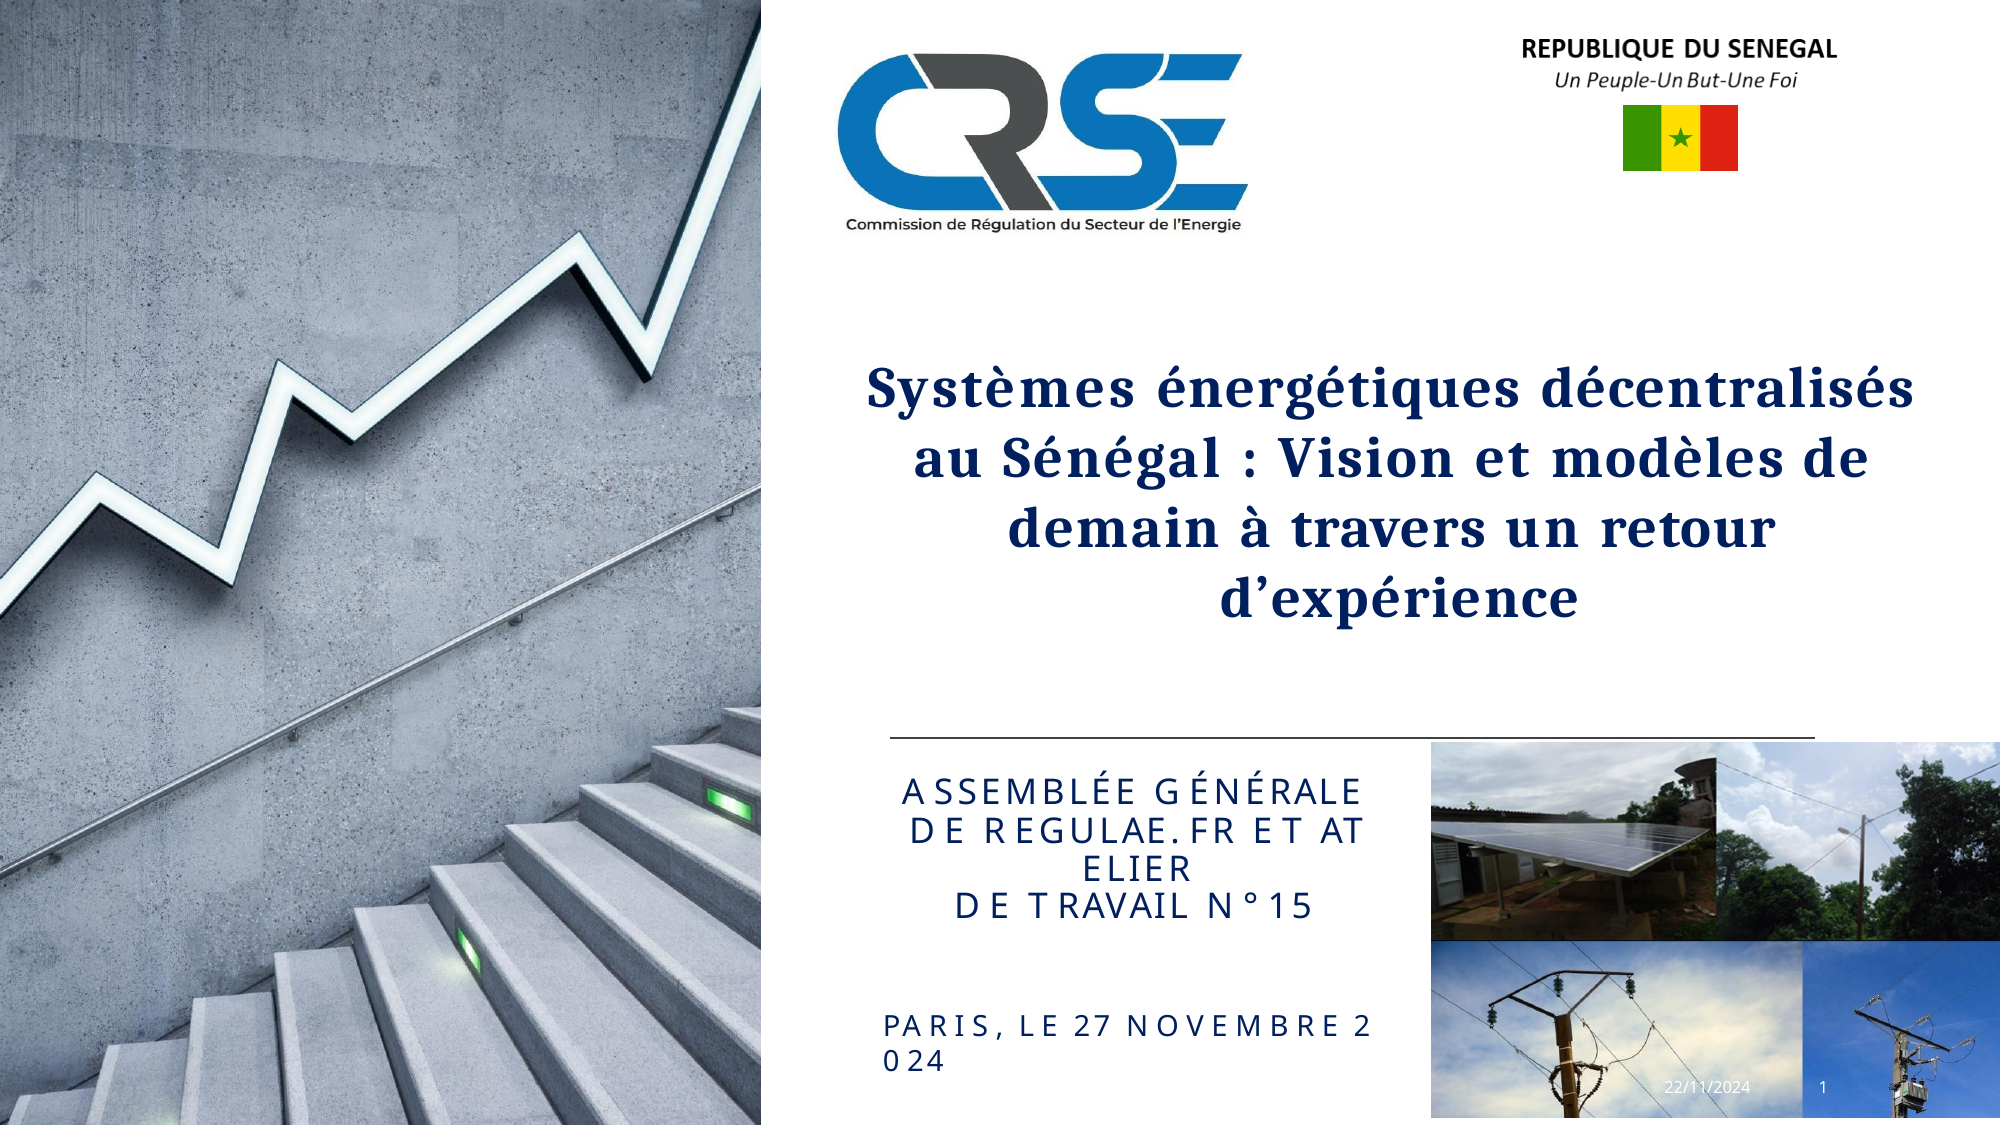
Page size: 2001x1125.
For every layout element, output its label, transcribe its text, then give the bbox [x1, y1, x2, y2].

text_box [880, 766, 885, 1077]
picture [834, 46, 1248, 238]
title Systèmes énergétiques décentralisés au Sénégal : Vision et modèles de demain à travers un retour d’expérience [856, 347, 1943, 630]
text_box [1521, 39, 1838, 172]
picture [0, 0, 761, 1125]
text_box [890, 736, 2000, 1118]
